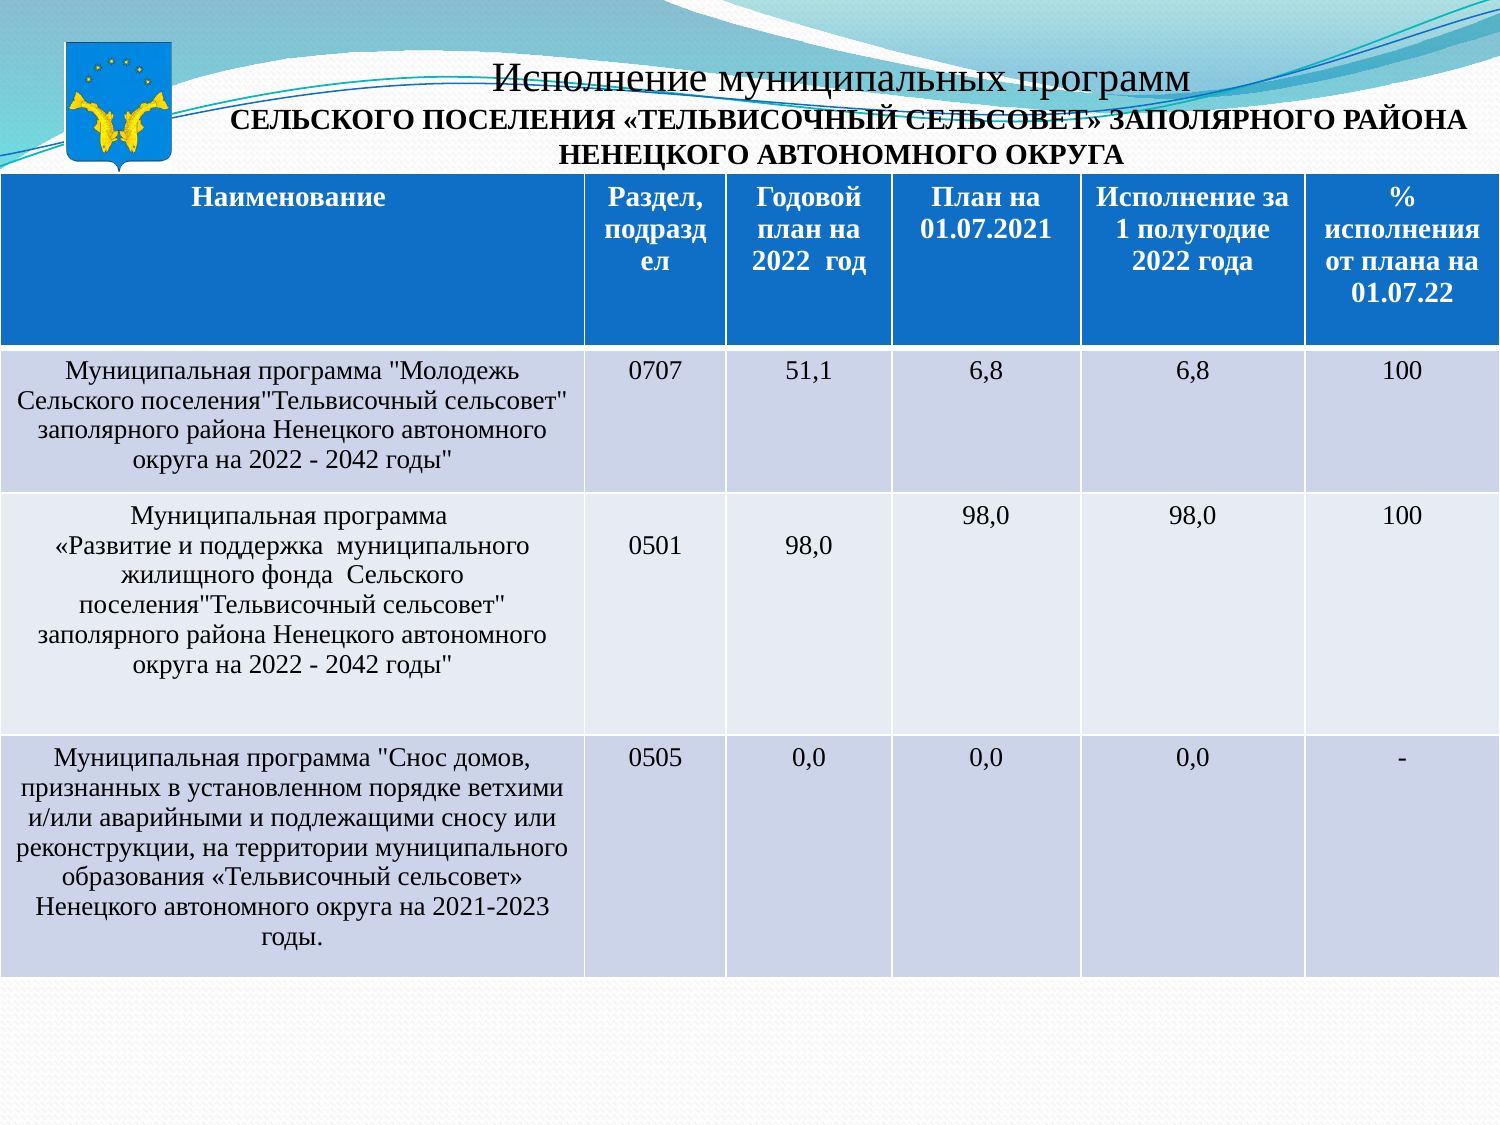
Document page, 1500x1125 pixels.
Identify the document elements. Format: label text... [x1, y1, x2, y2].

table_header План на 01.07.2021 [893, 174, 1080, 345]
table_header % исполнения от плана на 01.07.22 [1306, 174, 1499, 345]
table_cell 0,0 [893, 736, 1080, 977]
table_cell 6,8 [893, 351, 1080, 492]
table_cell 0501 [585, 494, 725, 734]
table_cell 0505 [585, 736, 725, 977]
table_cell 0,0 [727, 736, 891, 977]
table_cell 0707 [585, 351, 725, 492]
table_cell 51,1 [727, 351, 891, 492]
table_header Раздел, подраздел [585, 174, 725, 345]
table_header Наименование [1, 174, 584, 345]
table_header Исполнение за 1 полугодие 2022 года [1082, 174, 1304, 345]
table_cell 6,8 [1082, 351, 1304, 492]
table_cell 98,0 [1082, 494, 1304, 734]
table_cell Муниципальная программа «Развитие и поддержка муниципального жилищного фонда Сельского поселения"Тельвисочный сельсовет" заполярного района Ненецкого автономного округа на 2022 - 2042 годы" [1, 494, 584, 734]
table_header Годовой план на 2022 год [727, 174, 891, 345]
table_cell 98,0 [893, 494, 1080, 734]
table_cell Муниципальная программа "Молодежь Сельского поселения"Тельвисочный сельсовет" заполярного района Ненецкого автономного округа на 2022 - 2042 годы" [1, 351, 584, 492]
table_cell 100 [1306, 494, 1499, 734]
table_cell 100 [1306, 351, 1499, 492]
picture [64, 42, 172, 173]
table_cell 0,0 [1082, 736, 1304, 977]
table_cell Муниципальная программа "Снос домов, признанных в установленном порядке ветхими и/или аварийными и подлежащими сносу или реконструкции, на территории муниципального образования «Тельвисочный сельсовет» Ненецкого автономного округа на 2021-2023 годы. [1, 736, 584, 977]
text_box Исполнение муниципальных программ СЕЛЬСКОГО ПОСЕЛЕНИЯ «ТЕЛЬВИСОЧНЫЙ СЕЛЬСОВЕТ» ЗАПОЛЯРНОГО РАЙОНА НЕНЕЦКОГО АВТОНОМНОГО ОКРУГА [183, 42, 1500, 172]
table_cell - [1306, 736, 1499, 977]
table_cell 98,0 [727, 494, 891, 734]
